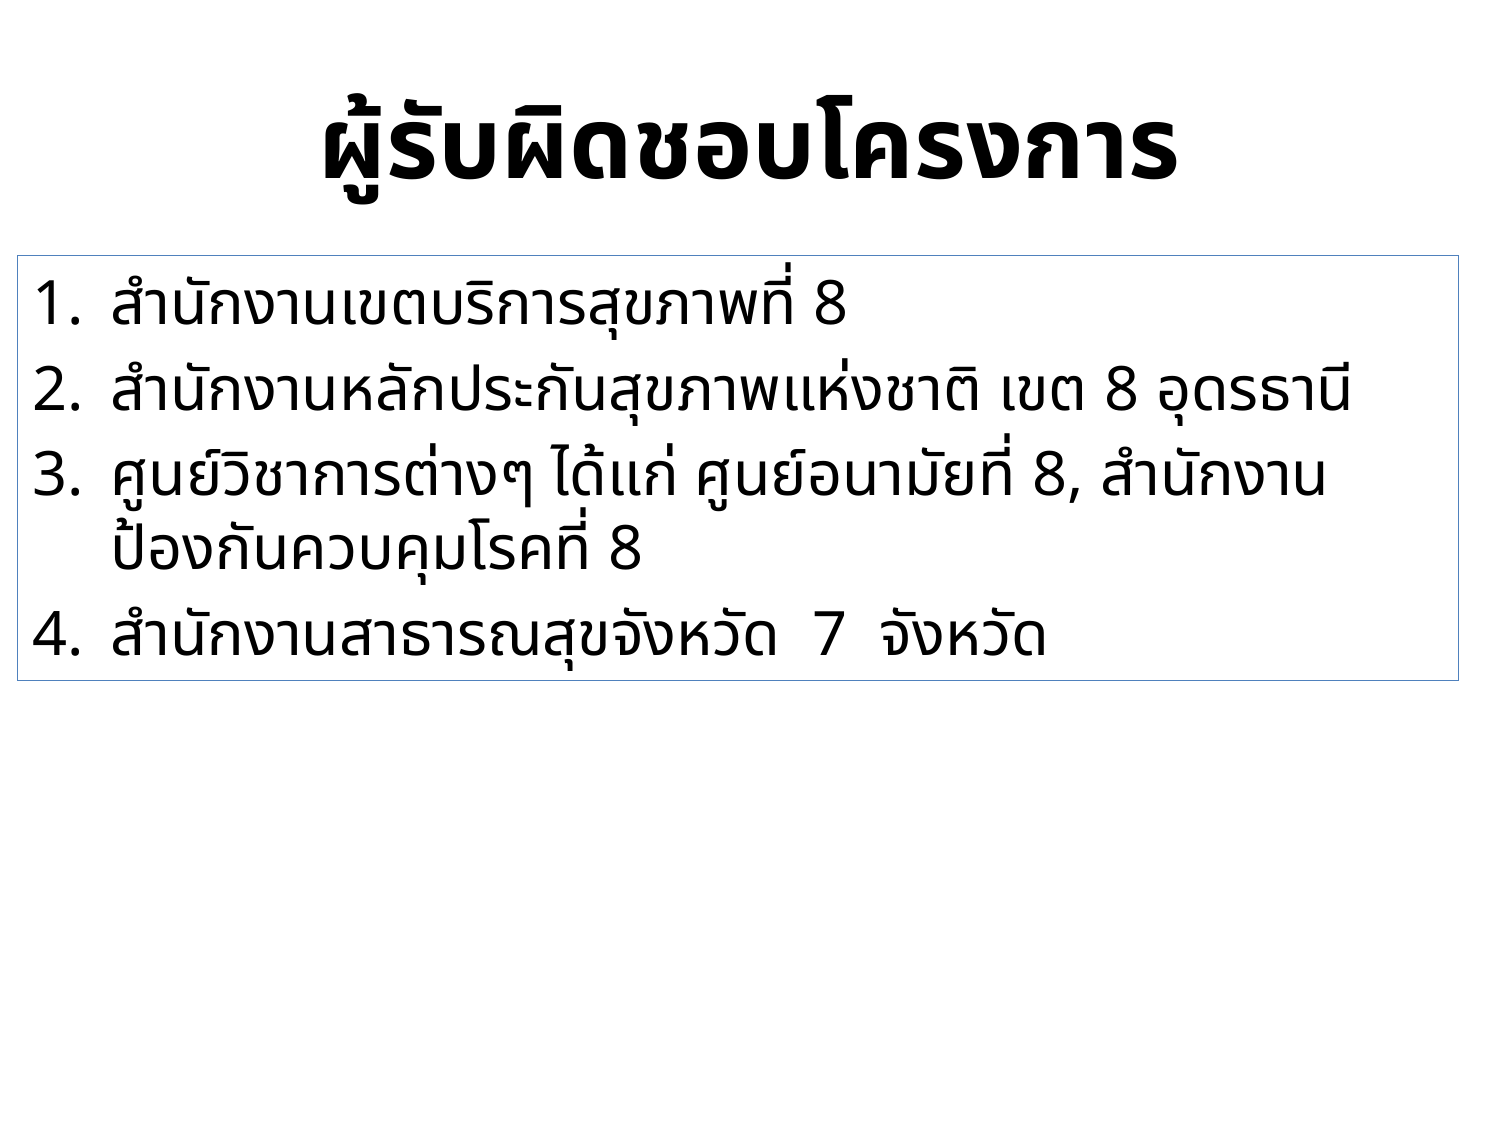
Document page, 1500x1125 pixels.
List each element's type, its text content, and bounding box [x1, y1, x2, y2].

list สำนักงานเขตบริการสุขภาพที่ 8 สำนักงานหลักประกันสุขภาพแห่งชาติ เขต 8 อุดรธานี ศูนย์วิชาการต่างๆ ได้แก่ ศูนย์อนามัยที่ 8, สำนักงานป้องกันควบคุมโรคที่ 8 สำนักงานสาธารณสุขจังหวัด 7 จังหวัด [17, 255, 1459, 681]
title ผู้รับผิดชอบโครงการ [75, 45, 1425, 233]
